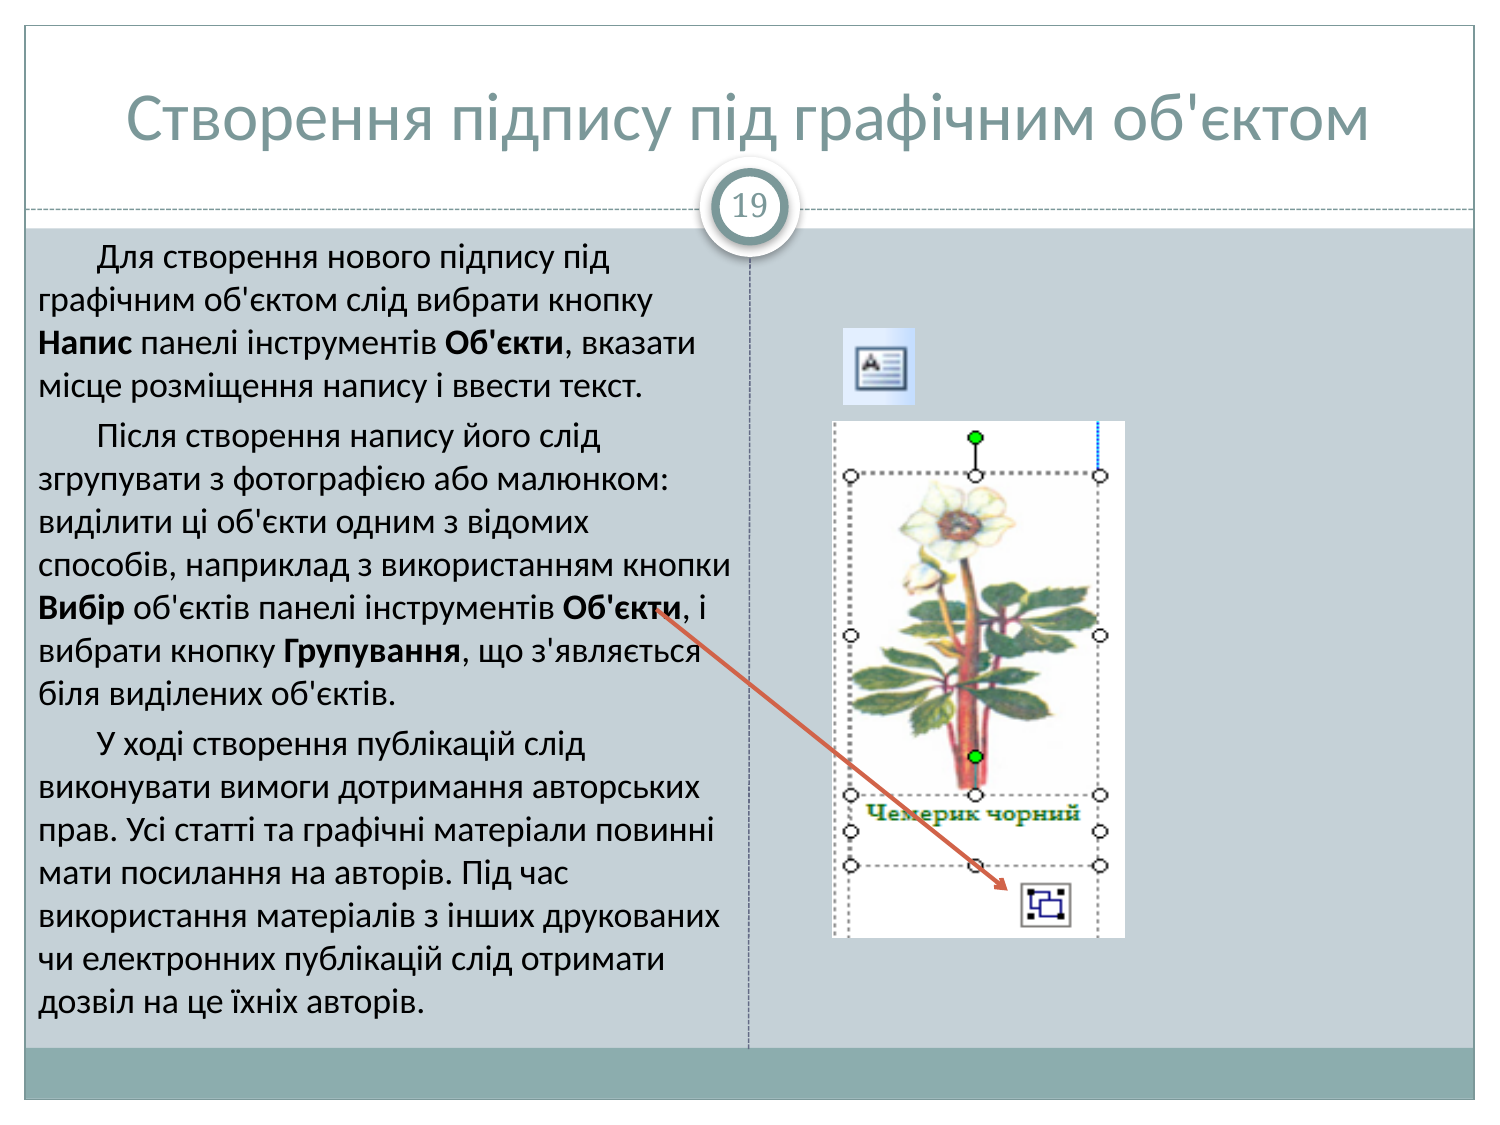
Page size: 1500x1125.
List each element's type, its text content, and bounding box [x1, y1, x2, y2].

picture [843, 327, 915, 406]
slide_number 19 [712, 170, 788, 243]
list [831, 421, 1126, 938]
title Створення підпису під графічним об'єктом [49, 37, 1450, 162]
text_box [655, 609, 1008, 891]
list Для створення нового підпису під графічним об'єктом слід вибрати кнопку Напис панелі інструментів Об'єкти, вказати місце розміщення напису і ввести текст. Після створення напису його слід згрупувати з фотографією або малюнком: виділити ці об'єкти одним з відомих способів, наприклад з використанням кнопки Вибір об'єктів панелі інструментів Об'єкти, і вибрати кнопку Групування, що з'являється біля виділених об'єктів. У ході створення публікацій слід виконувати вимоги дотримання авторських прав. Усі статті та графічні матеріали повинні мати посилання на авторів. Під час використання матеріалів з інших друкованих чи електронних публікацій слід отримати дозвіл на це їхніх авторів. [23, 224, 750, 1043]
